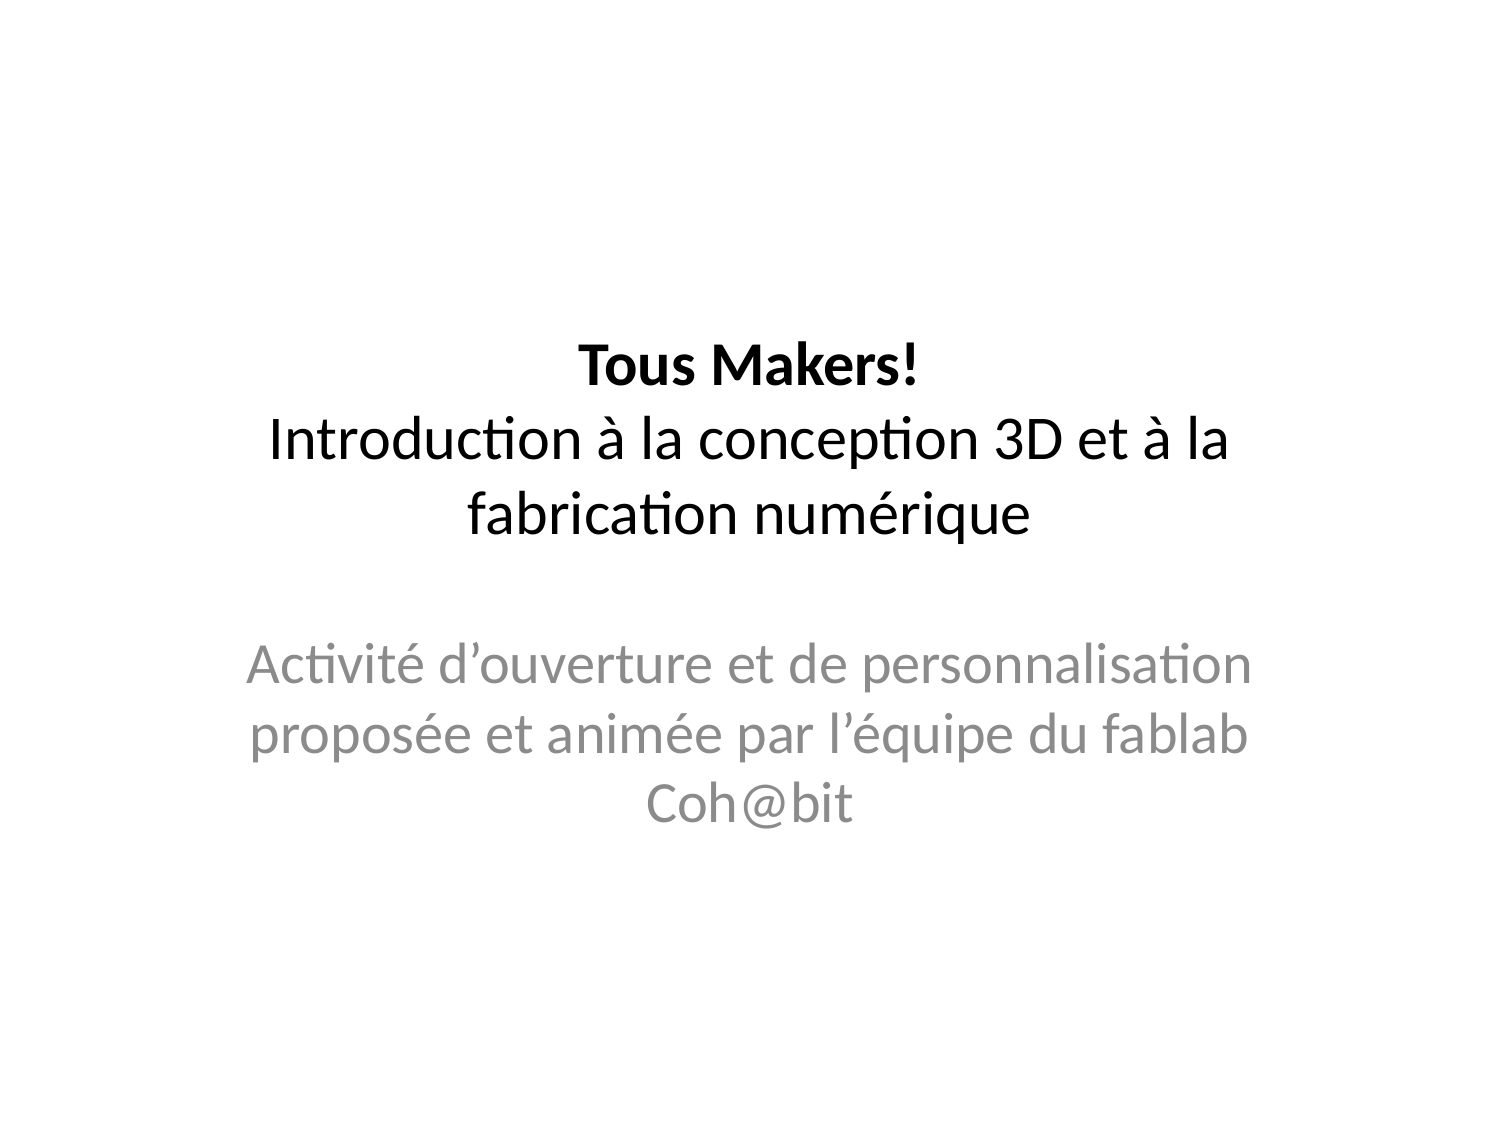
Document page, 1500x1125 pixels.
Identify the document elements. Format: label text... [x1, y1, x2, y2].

title Tous Makers! Introduction à la conception 3D et à la fabrication numérique [112, 314, 1388, 556]
subtitle Activité d’ouverture et de personnalisation proposée et animée par l’équipe du fablab Coh@bit [225, 617, 1275, 905]
